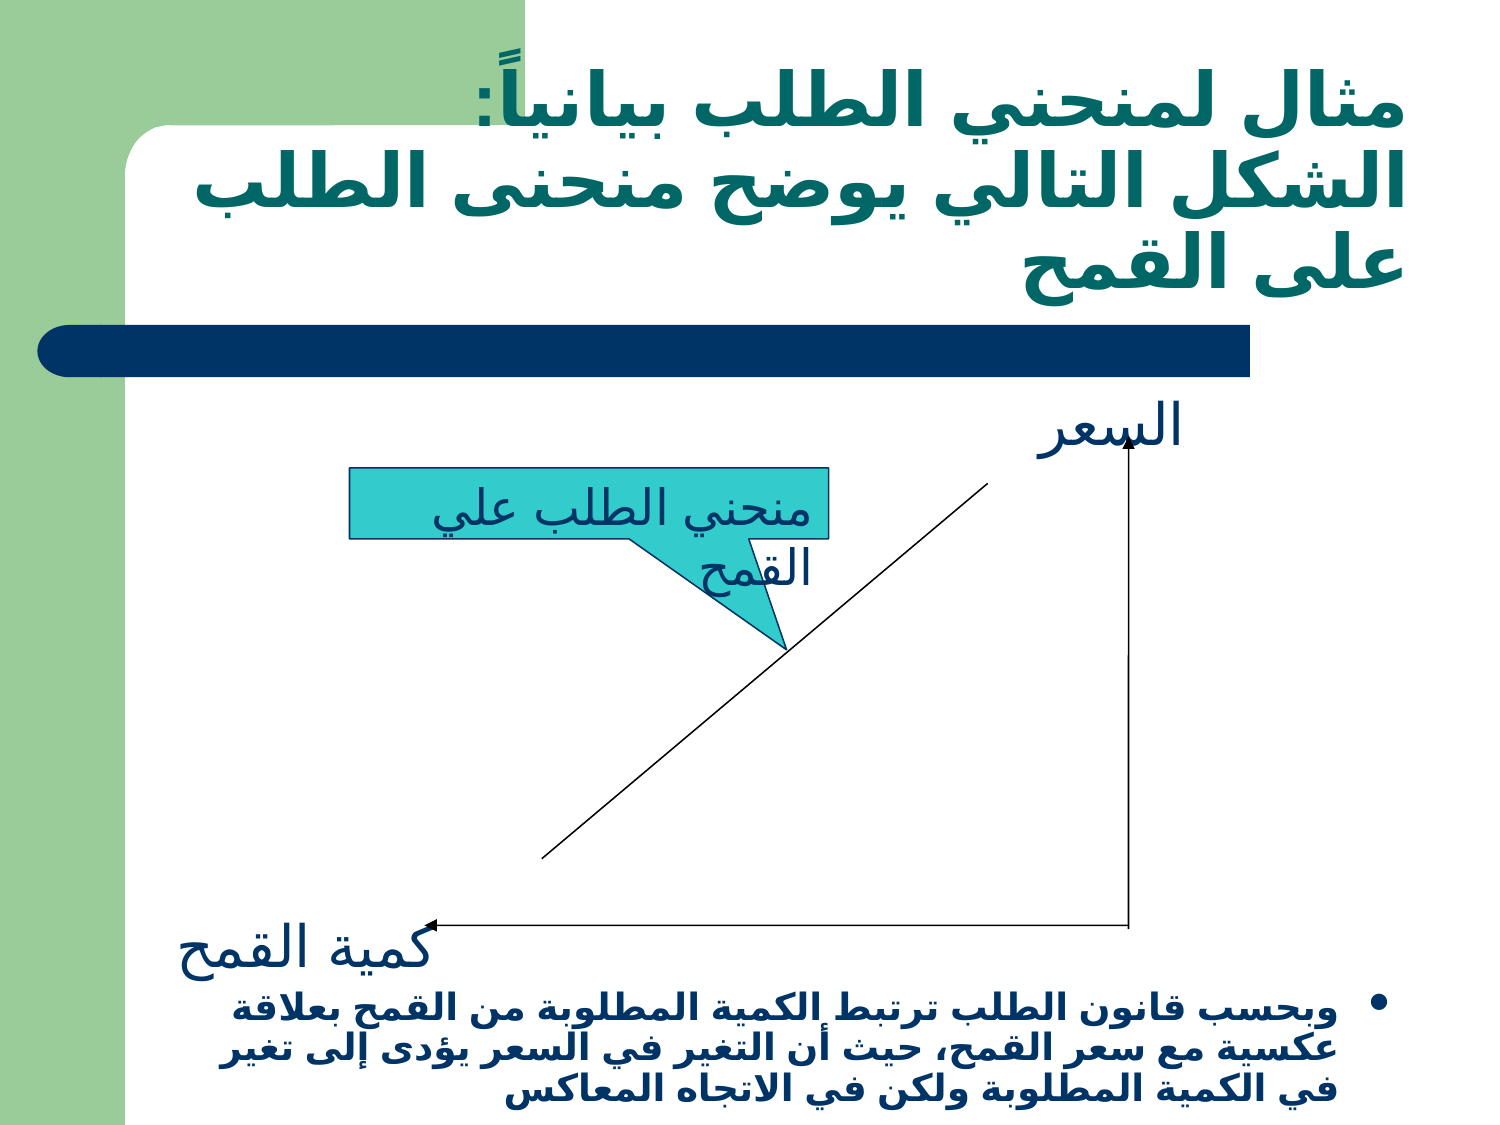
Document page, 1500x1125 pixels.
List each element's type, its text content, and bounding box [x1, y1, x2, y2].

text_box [349, 436, 1223, 953]
list السعر كمية القمح وبحسب قانون الطلب ترتبط الكمية المطلوبة من القمح بعلاقة عكسية مع سعر القمح، حيث أن التغير في السعر يؤدى إلى تغير في الكمية المطلوبة ولكن في الاتجاه المعاكس [137, 387, 1412, 1083]
title مثال لمنحني الطلب بيانياً: الشكل التالي يوضح منحنى الطلب على القمح [125, 125, 1425, 313]
